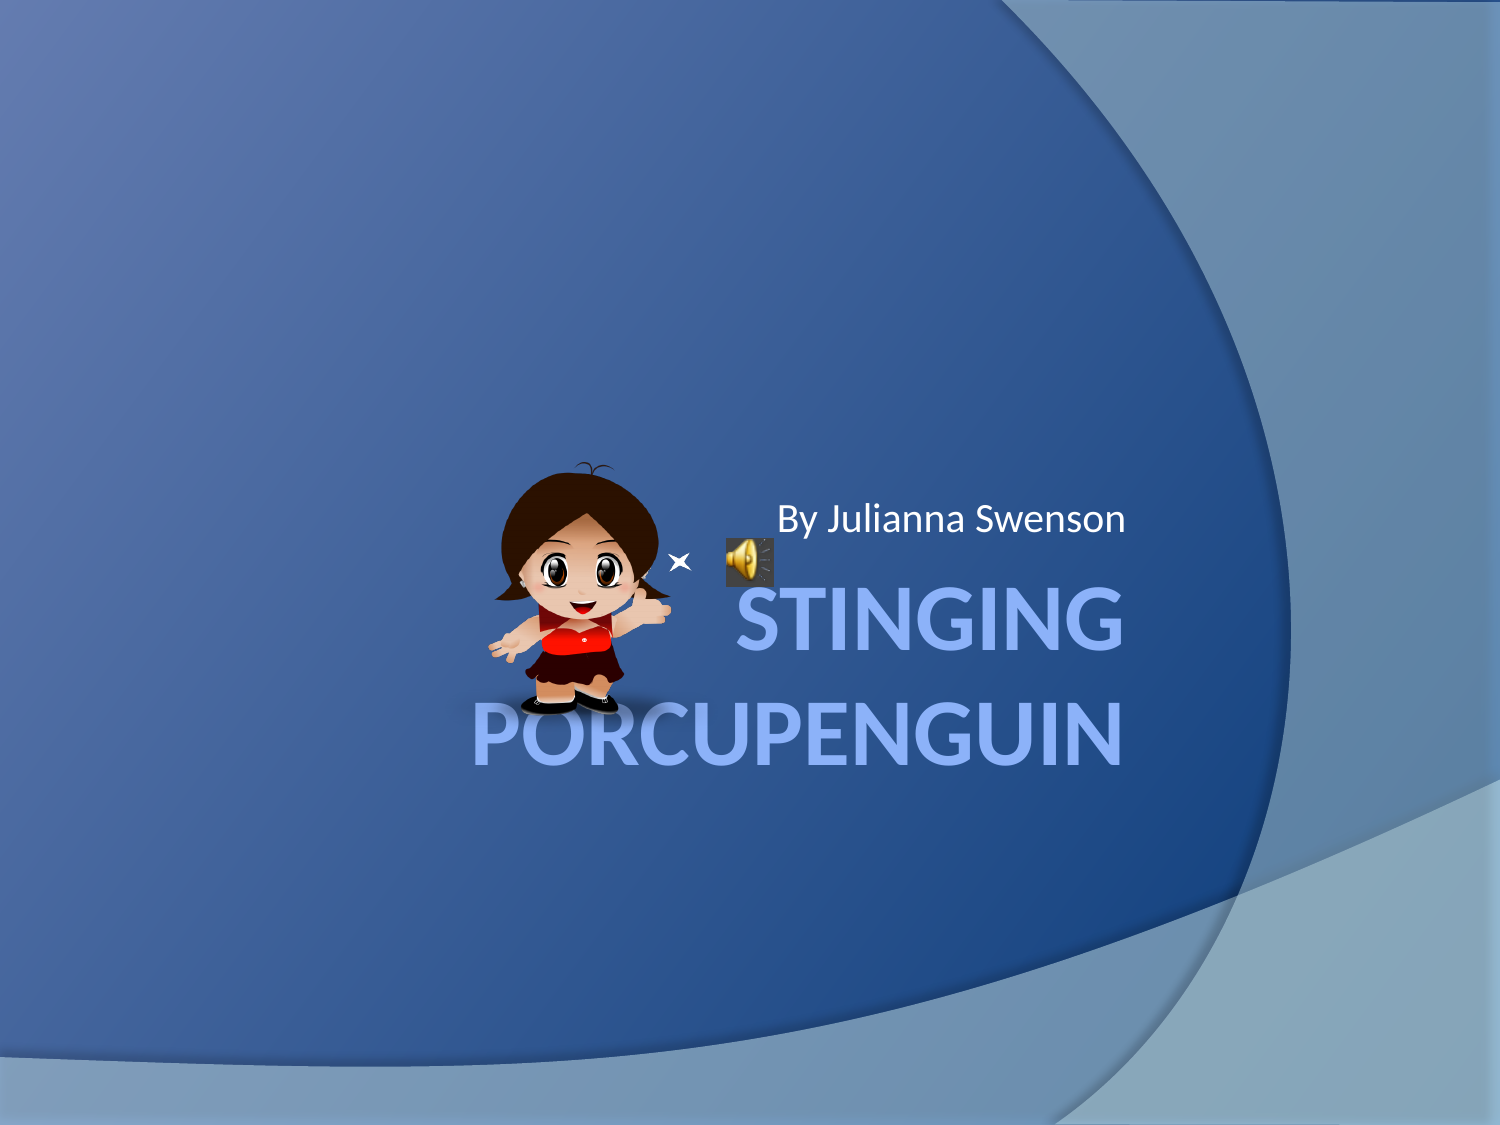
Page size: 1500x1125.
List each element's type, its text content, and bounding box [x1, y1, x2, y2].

subtitle By Julianna Swenson [71, 253, 1134, 541]
title Stinging porcupenguin [70, 547, 1134, 925]
picture [735, 537, 776, 588]
picture [437, 462, 726, 738]
